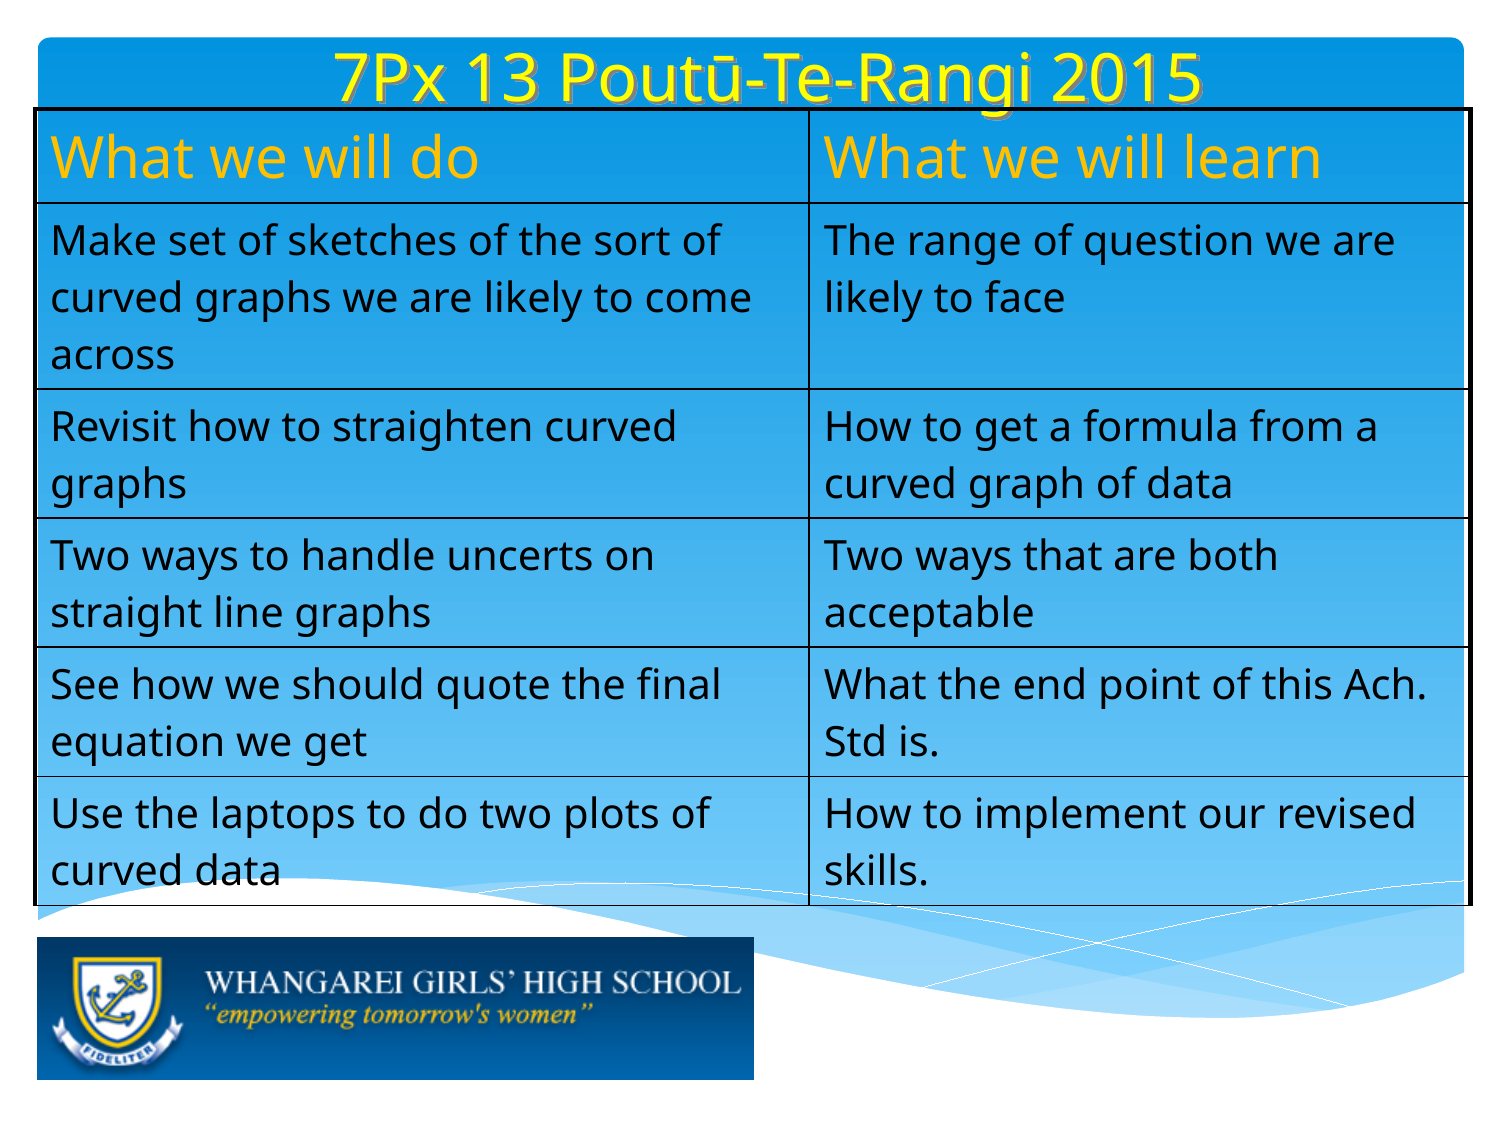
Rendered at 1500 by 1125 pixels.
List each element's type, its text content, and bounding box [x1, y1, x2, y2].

table_cell Use the laptops to do two plots of curved data [37, 777, 808, 905]
table_cell How to implement our revised skills. [810, 777, 1468, 905]
table_cell The range of question we are likely to face [810, 204, 1468, 388]
table_header What we will do [37, 111, 808, 202]
table_cell See how we should quote the final equation we get [37, 648, 808, 776]
table_cell How to get a formula from a curved graph of data [810, 390, 1468, 517]
table_header What we will learn [810, 111, 1468, 202]
text_box 7Px 13 Poutū-Te-Rangi 2015 [162, 24, 1375, 107]
table_cell Two ways that are both acceptable [810, 519, 1468, 646]
table_cell What the end point of this Ach. Std is. [810, 648, 1468, 776]
picture [37, 937, 754, 1080]
table_cell Revisit how to straighten curved graphs [37, 390, 808, 517]
table_cell Two ways to handle uncerts on straight line graphs [37, 519, 808, 646]
table_cell Make set of sketches of the sort of curved graphs we are likely to come across [37, 204, 808, 388]
